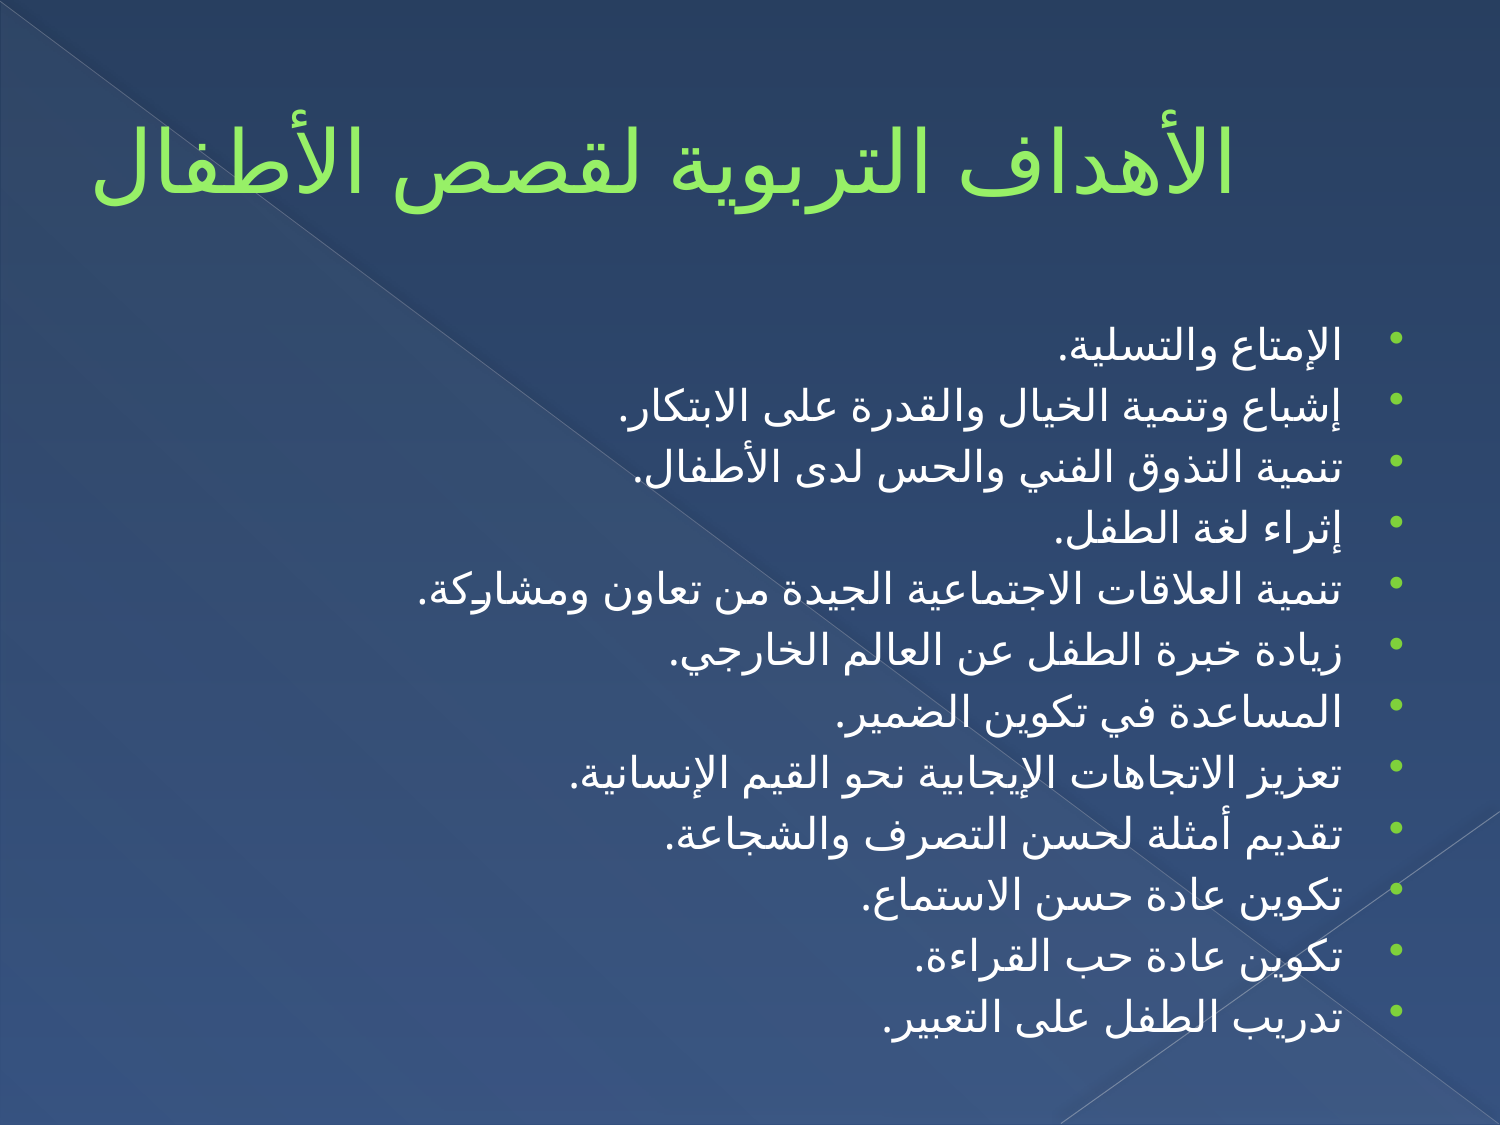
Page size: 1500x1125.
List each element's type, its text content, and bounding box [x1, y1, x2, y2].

title الأهداف التربوية لقصص الأطفال [75, 43, 1425, 274]
list الإمتاع والتسلية. إشباع وتنمية الخيال والقدرة على الابتكار. تنمية التذوق الفني والحس لدى الأطفال. إثراء لغة الطفل. تنمية العلاقات الاجتماعية الجيدة من تعاون ومشاركة. زيادة خبرة الطفل عن العالم الخارجي. المساعدة في تكوين الضمير. تعزيز الاتجاهات الإيجابية نحو القيم الإنسانية. تقديم أمثلة لحسن التصرف والشجاعة. تكوين عادة حسن الاستماع. تكوين عادة حب القراءة. تدريب الطفل على التعبير. [75, 308, 1425, 1059]
